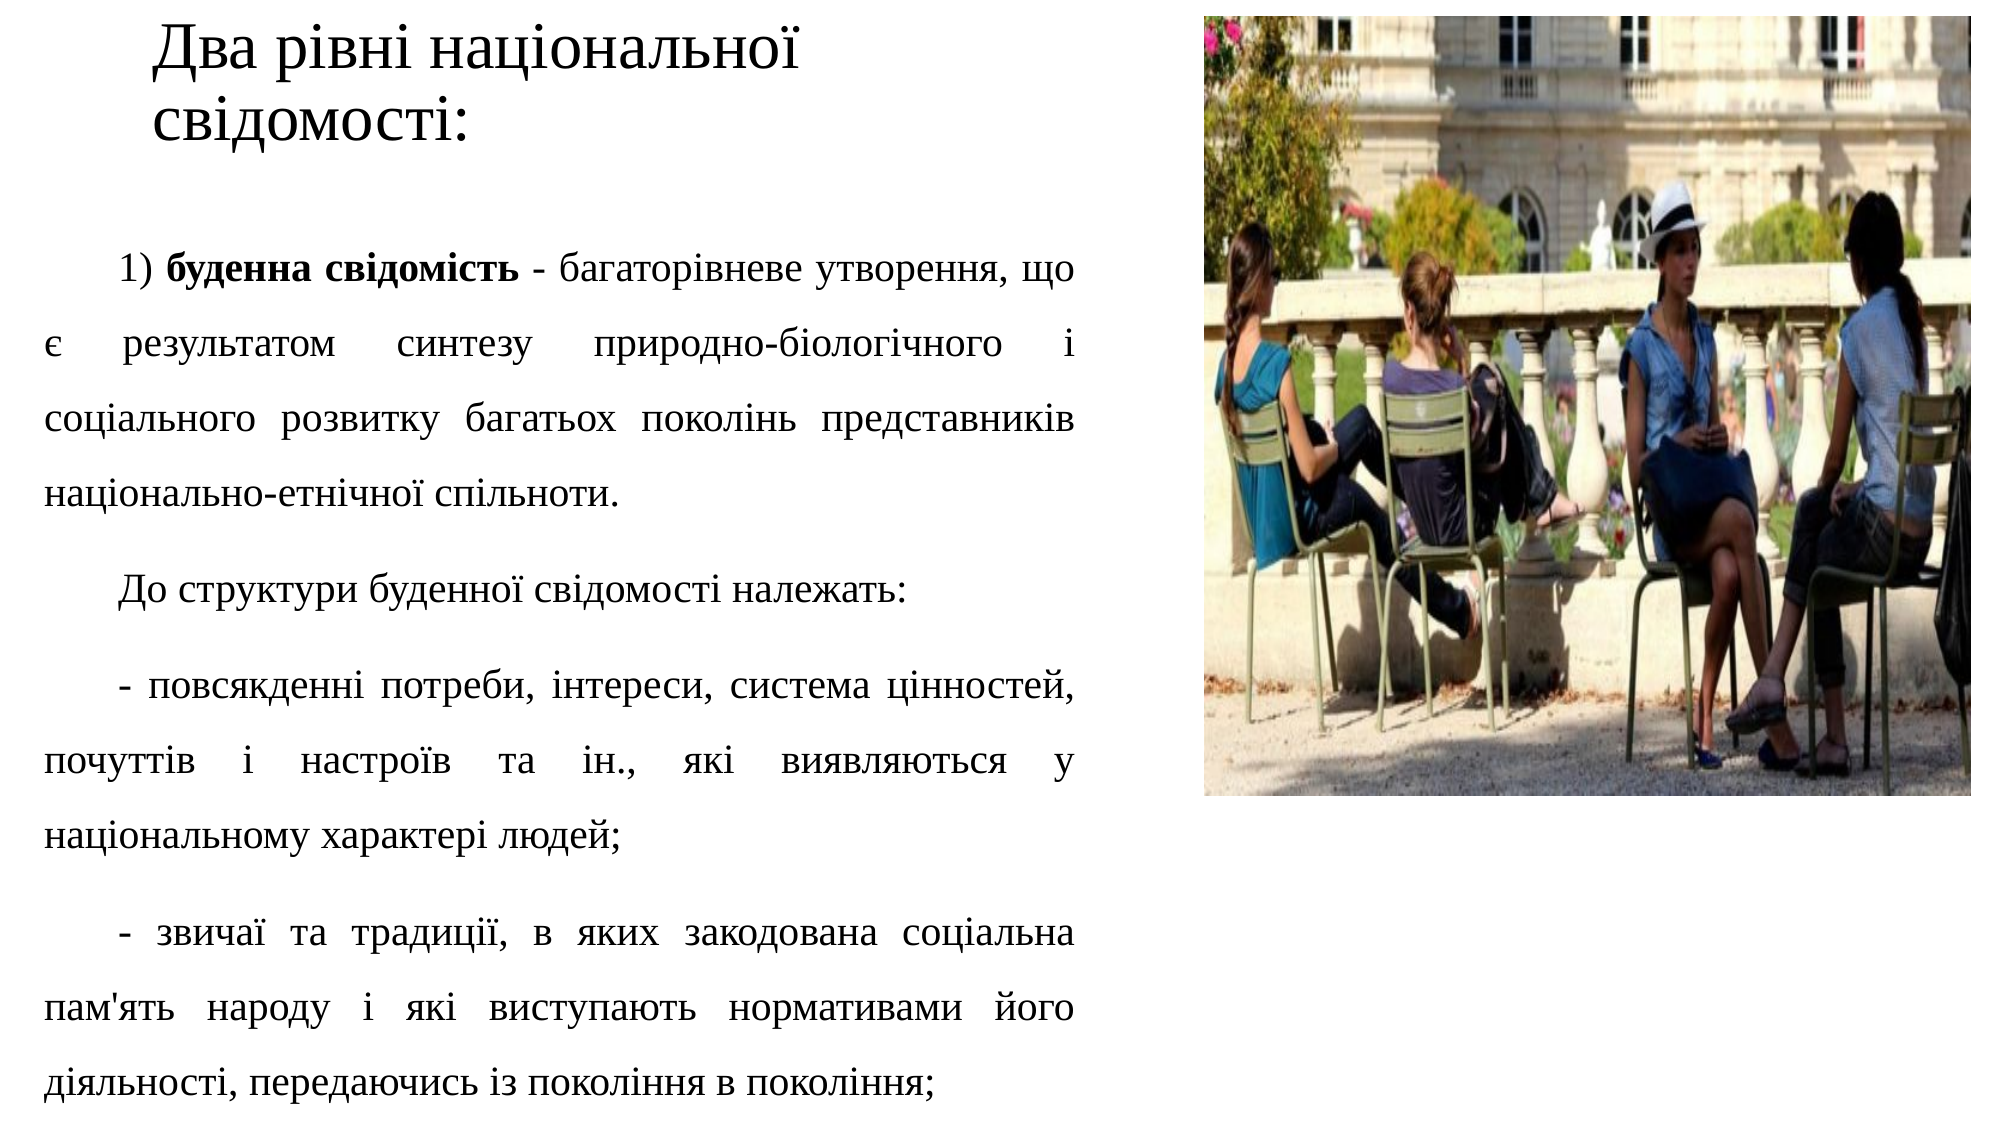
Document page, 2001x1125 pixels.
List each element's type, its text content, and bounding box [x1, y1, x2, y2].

title Два рівні національної свідомості: [137, 16, 1022, 163]
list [1204, 16, 1971, 796]
list 1) буденна свідомість - багаторівневе утворення, що є результатом синтезу природно-біологічного і соціального розвитку багатьох поколінь представників національно-етнічної спільноти. До структури буденної свідомості належать: - повсякденні потреби, інтереси, система цінностей, почуттів і настроїв та ін., які виявляються у національному характері людей; - звичаї та традиції, в яких закодована соціальна пам'ять народу і які виступають нормативами його діяльності, передаючись із покоління в покоління; [29, 207, 1091, 1125]
